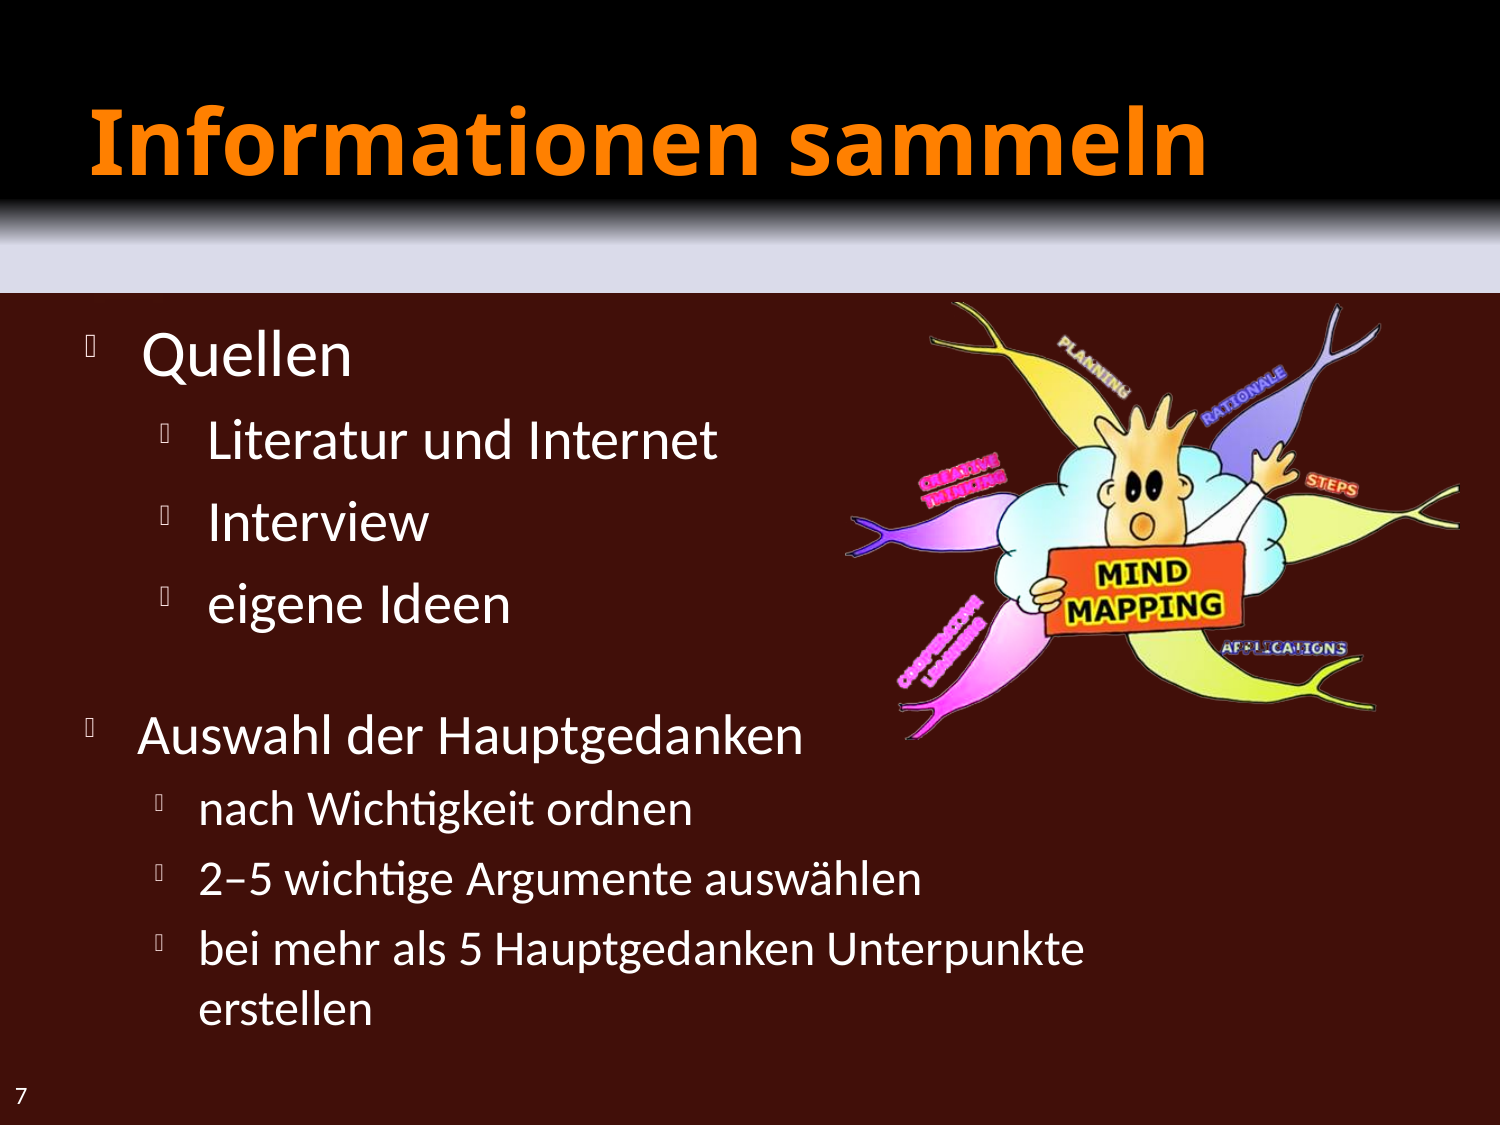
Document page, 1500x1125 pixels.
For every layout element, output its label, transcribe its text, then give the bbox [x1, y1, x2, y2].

picture [828, 302, 1473, 1045]
title Informationen sammeln [75, 45, 1425, 233]
slide_number 6 [0, 1065, 94, 1125]
list Quellen Literatur und Internet Interview eigene Ideen [70, 302, 828, 657]
list Auswahl der Hauptgedanken nach Wichtigkeit ordnen 2–5 wichtige Argumente auswählen bei mehr als 5 Hauptgedanken Unterpunkte erstellen [70, 689, 1102, 1044]
